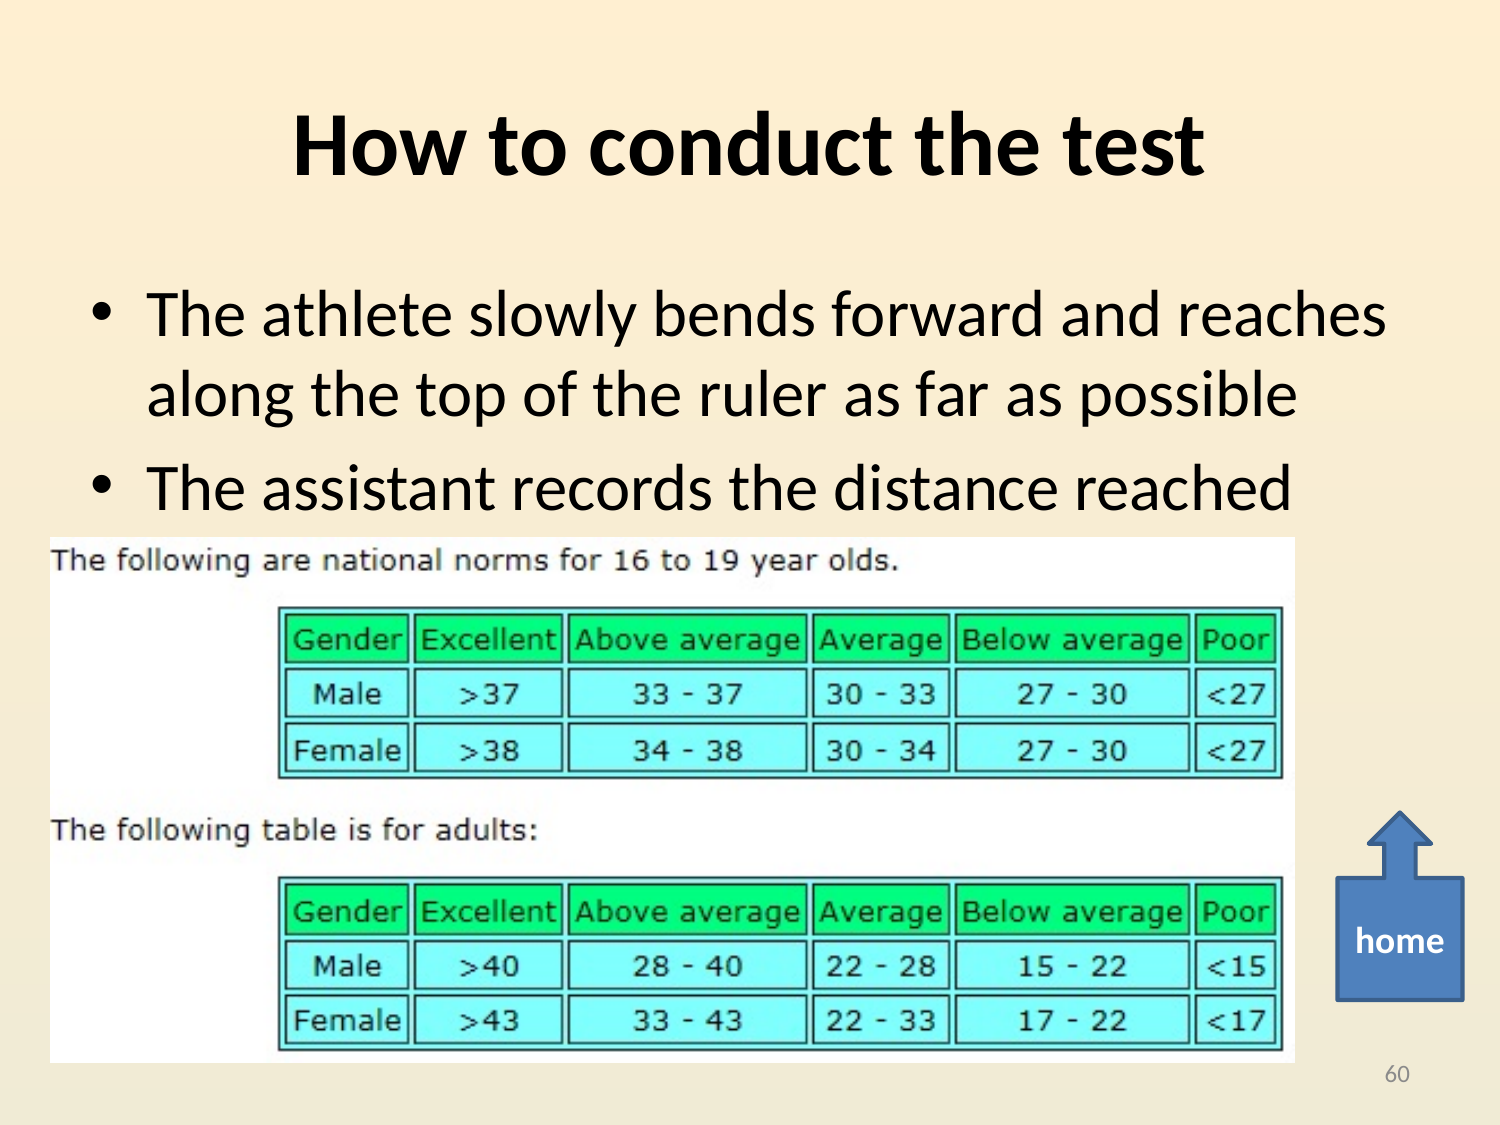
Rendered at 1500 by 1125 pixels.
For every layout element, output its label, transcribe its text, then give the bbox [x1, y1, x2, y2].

list The athlete slowly bends forward and reaches along the top of the ruler as far as possible The assistant records the distance reached [75, 262, 1425, 1005]
title How to conduct the test [75, 45, 1425, 233]
text_box home [1335, 810, 1465, 1003]
picture [49, 537, 1295, 1063]
slide_number 60 [1074, 1042, 1425, 1103]
